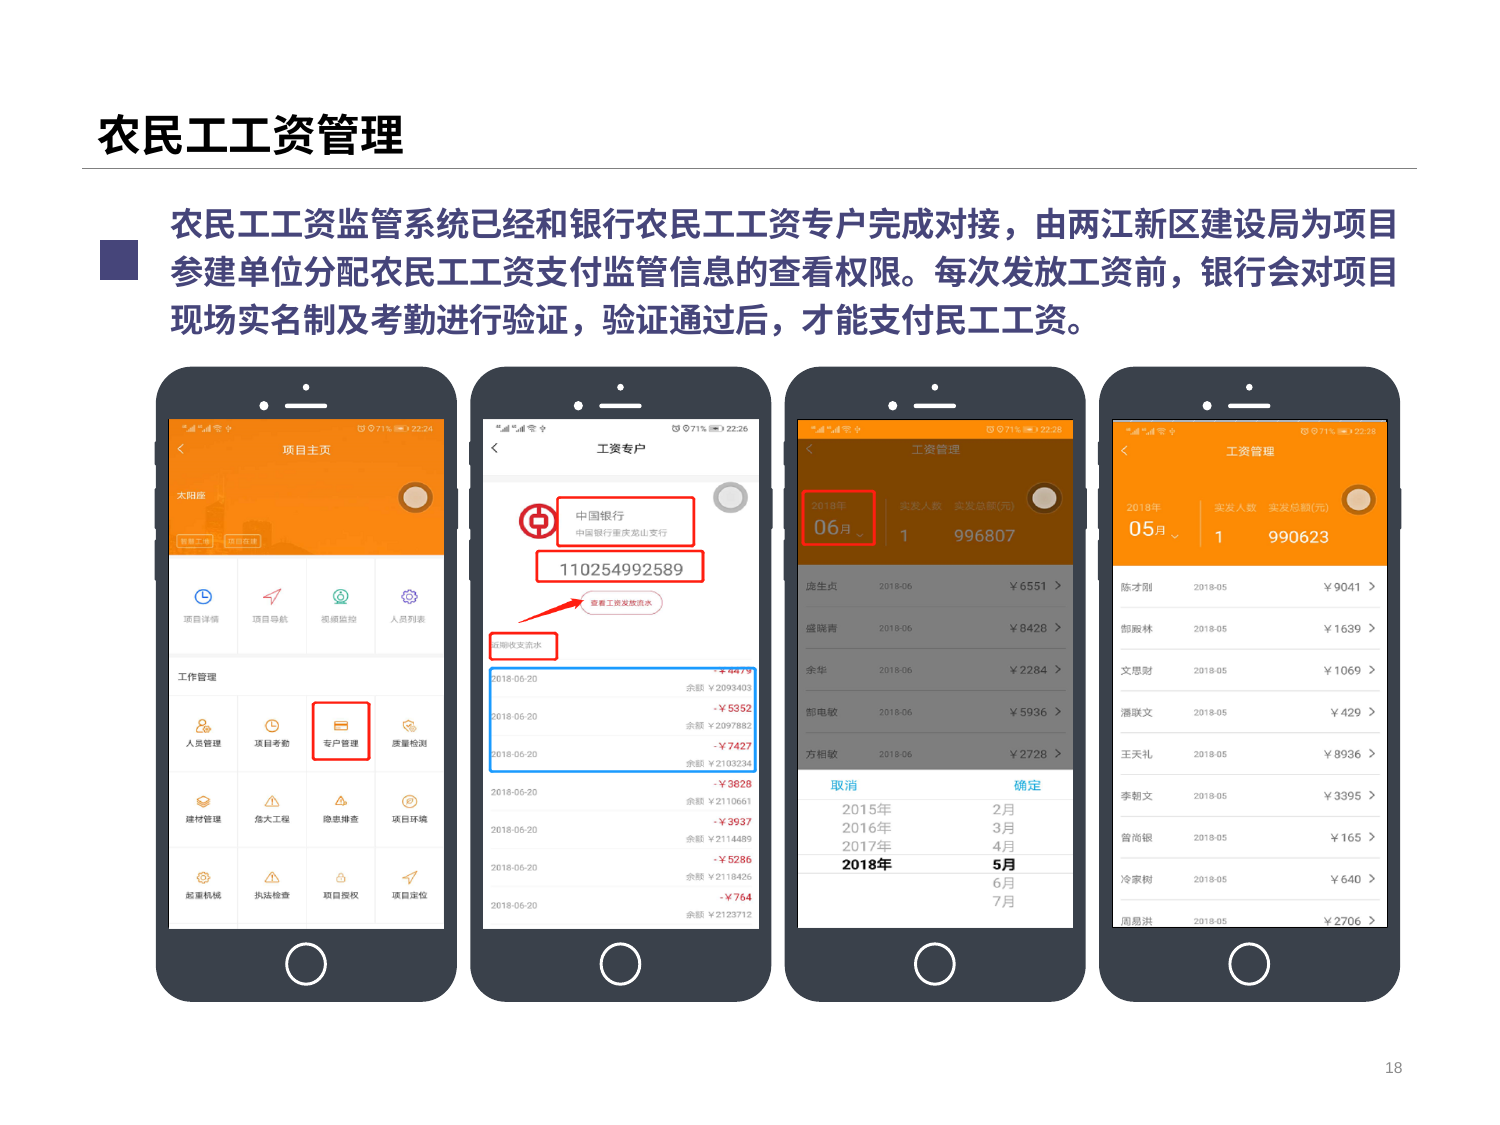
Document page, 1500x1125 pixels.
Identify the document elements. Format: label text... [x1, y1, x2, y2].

picture [169, 419, 444, 929]
text_box 农民工工资监管系统已经和银行农民工工资专户完成对接，由两江新区建设局为项目参建单位分配农民工工资支付监管信息的查看权限。每次发放工资前，银行会对项目现场实名制及考勤进行验证，验证通过后，才能支付民工工资。 [155, 187, 1418, 347]
title 农民工工资管理 [82, 0, 1418, 169]
picture [1113, 422, 1387, 928]
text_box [154, 366, 459, 1002]
text_box [100, 240, 138, 280]
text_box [783, 366, 1088, 1002]
picture [483, 419, 759, 929]
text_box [469, 366, 773, 1002]
slide_number 18 [1059, 1050, 1418, 1085]
picture [797, 420, 1073, 929]
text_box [1097, 366, 1402, 1002]
